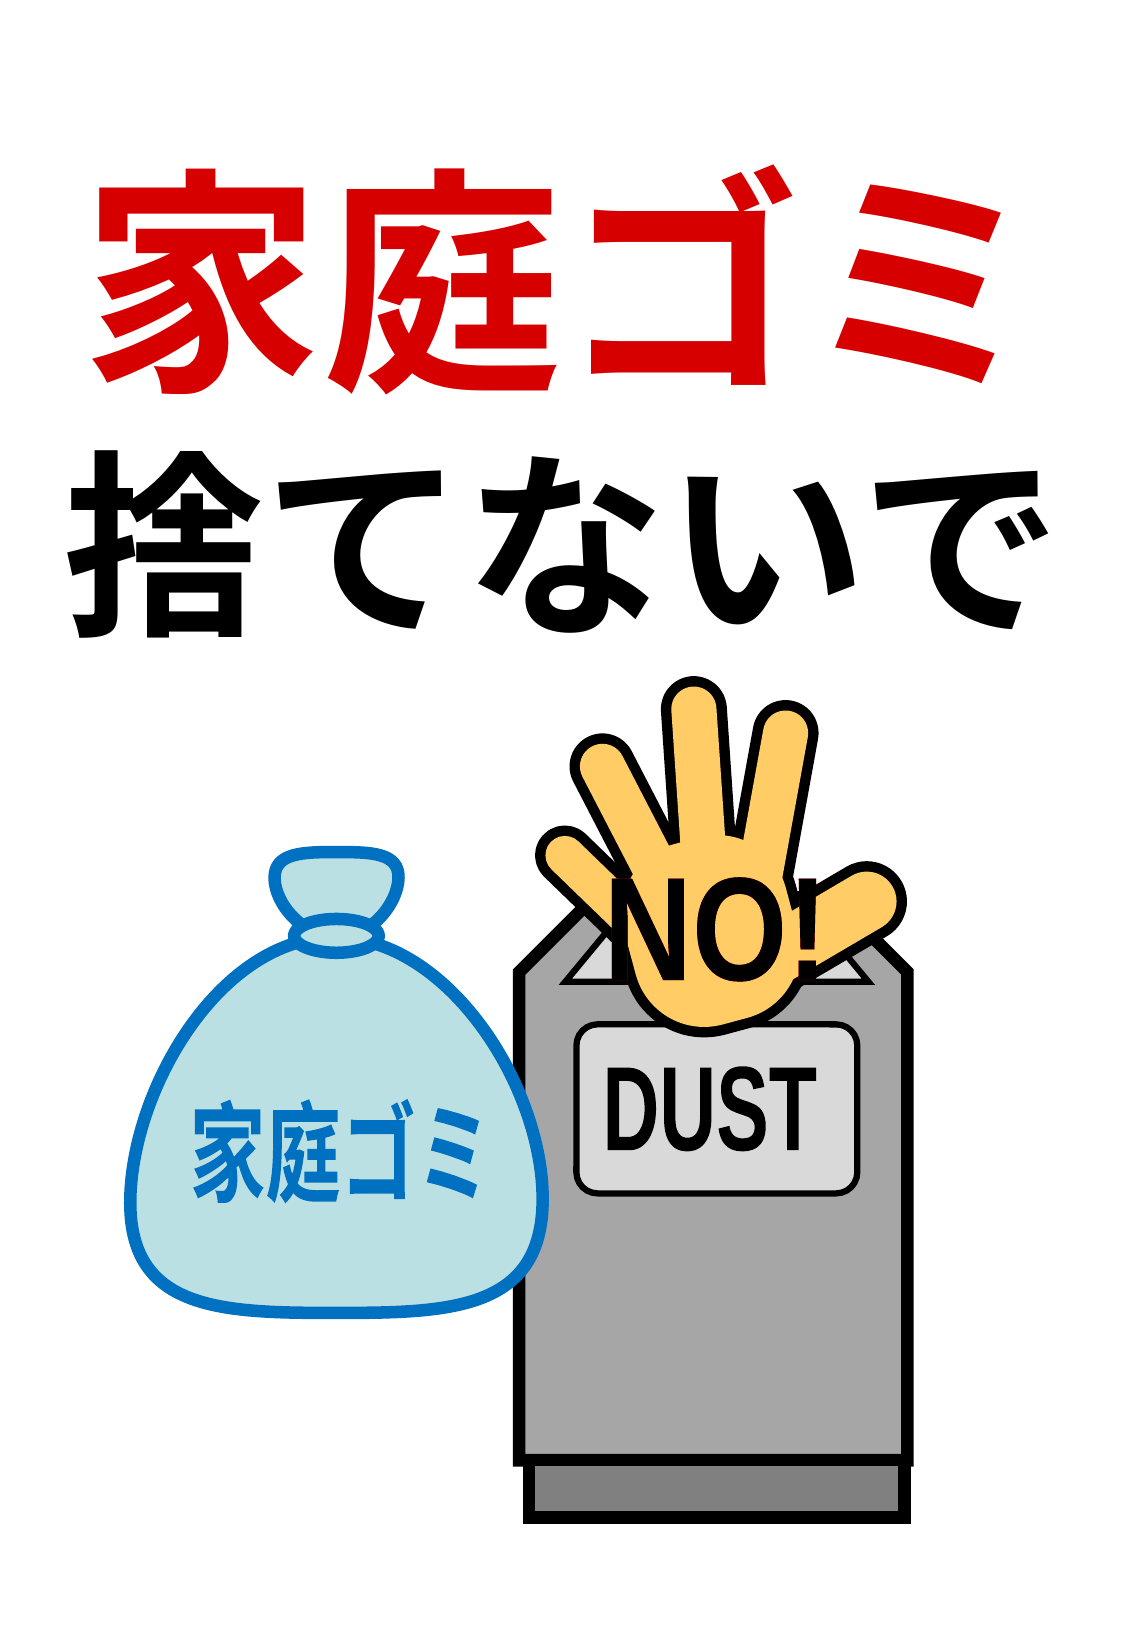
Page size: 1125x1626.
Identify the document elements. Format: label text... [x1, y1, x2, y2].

text_box 家庭ゴミ捨てないで [1, 125, 1125, 668]
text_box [130, 686, 908, 1518]
